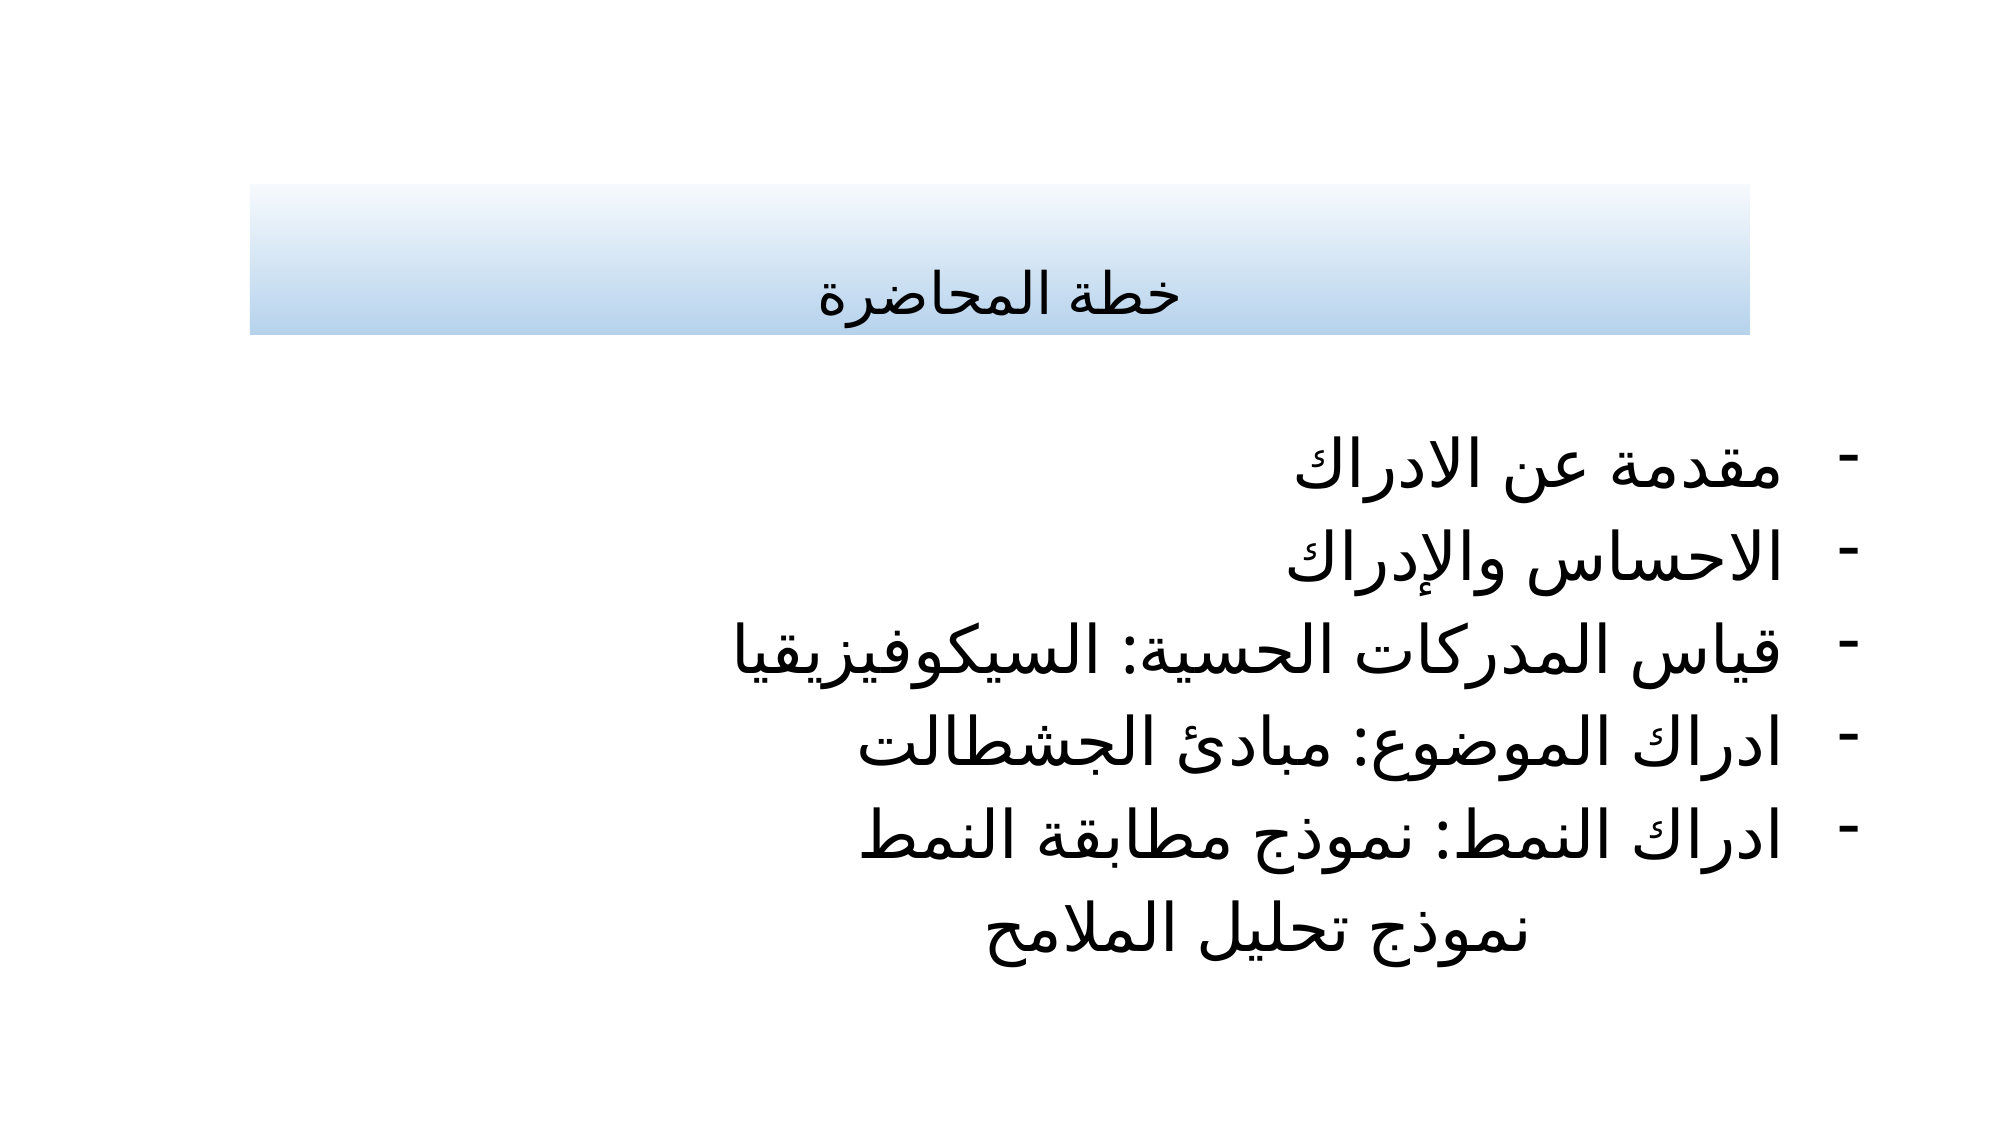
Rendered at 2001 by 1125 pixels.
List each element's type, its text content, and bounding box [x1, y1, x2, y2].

subtitle مقدمة عن الادراك الاحساس والإدراك قياس المدركات الحسية: السيكوفيزيقيا ادراك الموضوع: مبادئ الجشطالت ادراك النمط: نموذج مطابقة النمط نموذج تحليل الملامح [117, 422, 1875, 1076]
title خطة المحاضرة [249, 184, 1750, 335]
